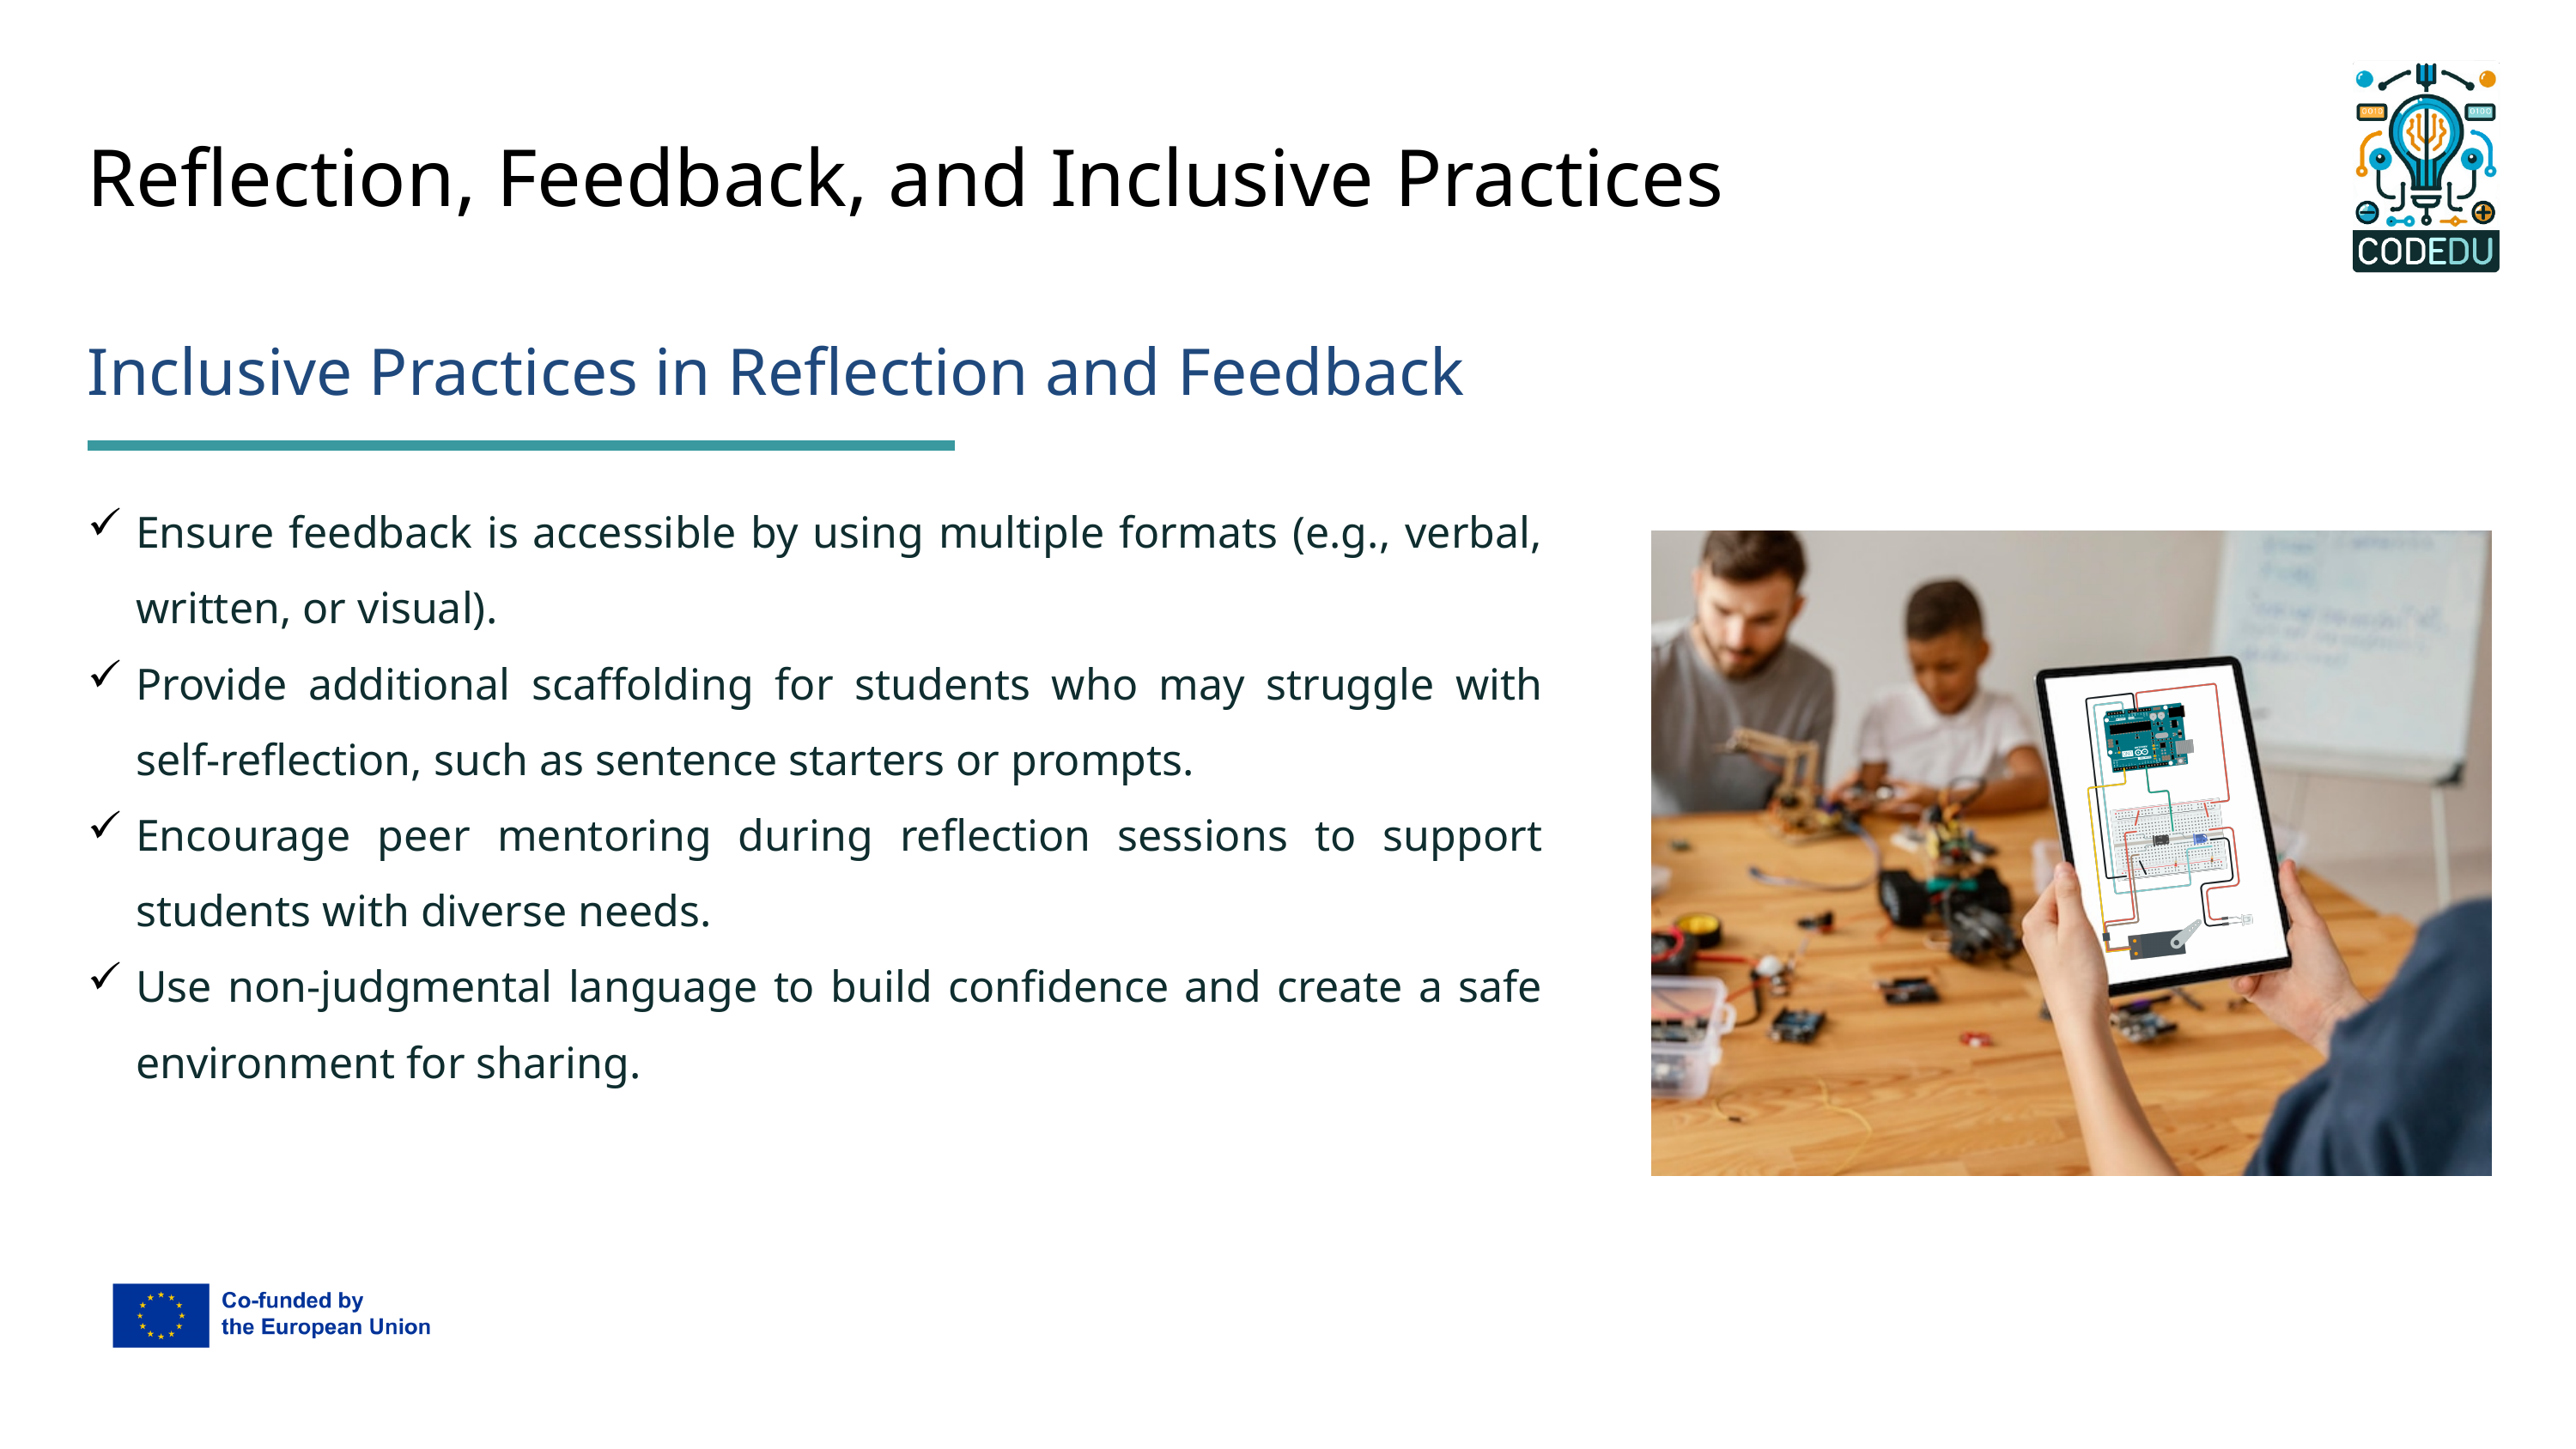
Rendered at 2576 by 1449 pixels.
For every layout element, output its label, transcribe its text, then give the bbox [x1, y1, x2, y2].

picture [2221, 0, 2576, 395]
text_box Ensure feedback is accessible by using multiple formats (e.g., verbal, written, or visual). Provide additional scaffolding for students who may struggle with self-reflection, such as sentence starters or prompts. Encourage peer mentoring during reflection sessions to support students with diverse needs. Use non-judgmental language to build confidence and create a safe environment for sharing. [87, 481, 1543, 1088]
picture [1651, 530, 2492, 1176]
text_box Inclusive Practices in Reflection and Feedback [87, 294, 2242, 409]
text_box Reflection, Feedback, and Inclusive Practices [87, 118, 2072, 222]
text_box [107, 1278, 443, 1353]
